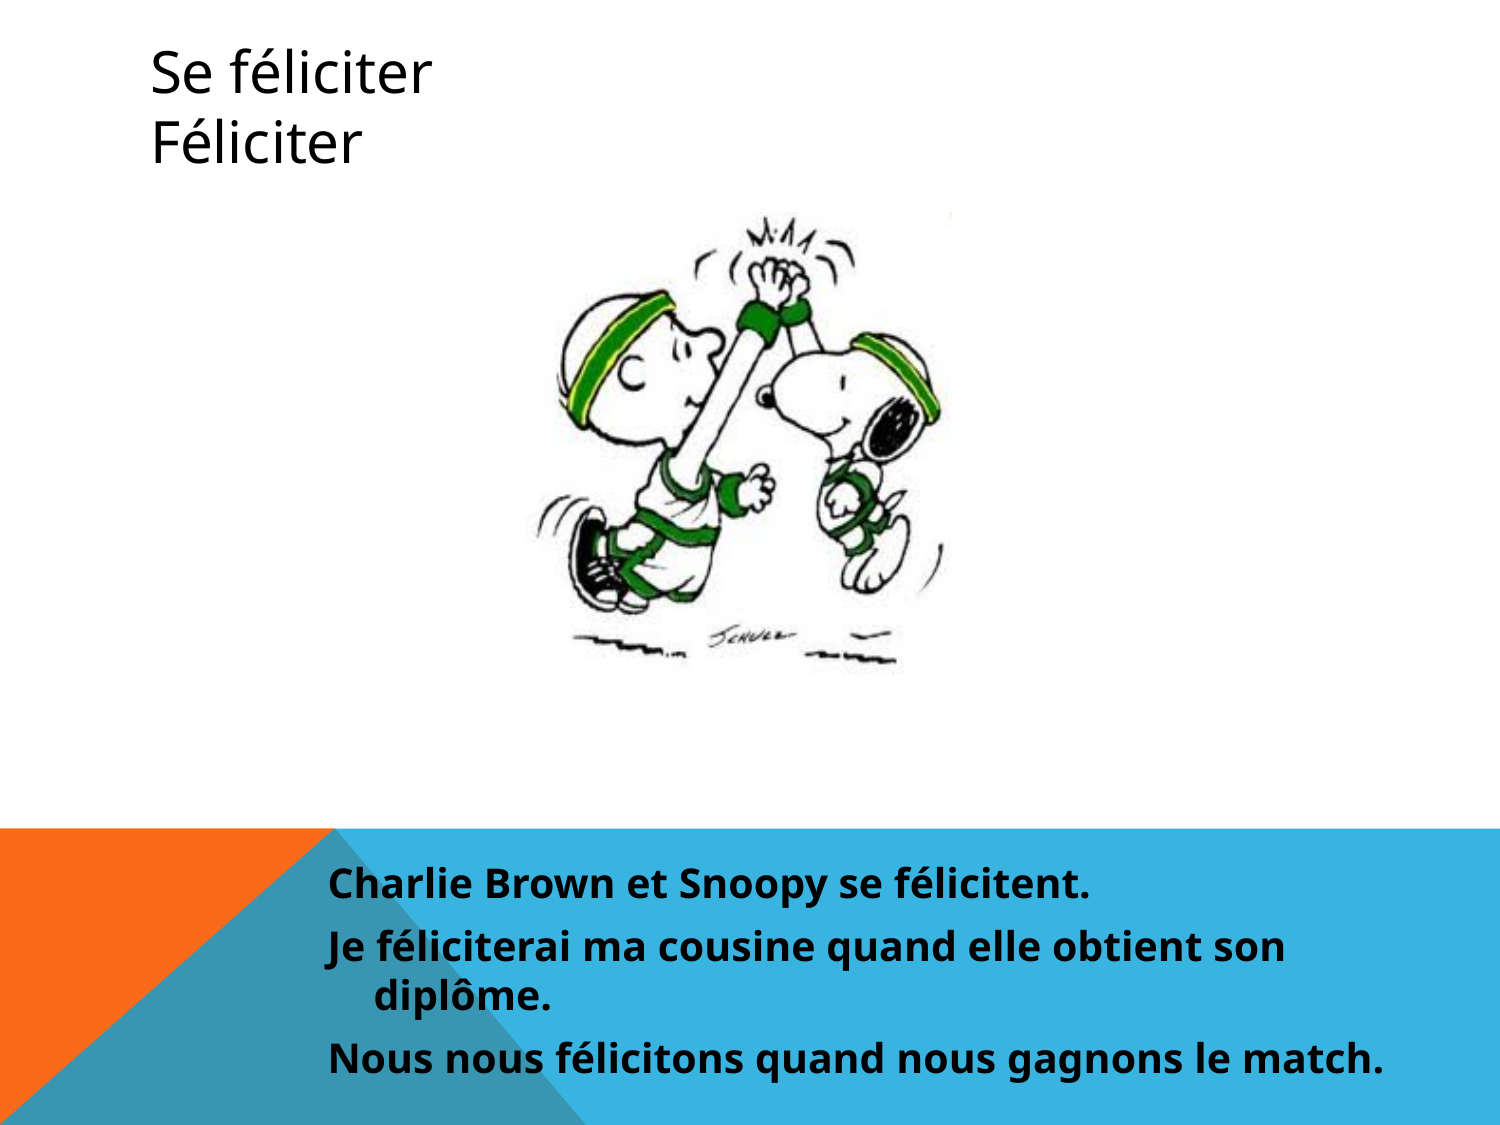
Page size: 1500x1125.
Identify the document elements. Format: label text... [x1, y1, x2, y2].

list Charlie Brown et Snoopy se félicitent. Je féliciterai ma cousine quand elle obtient son diplôme. Nous nous félicitons quand nous gagnons le match. [312, 849, 1450, 1125]
title Se féliciter Féliciter [135, 60, 1369, 150]
picture [524, 212, 953, 678]
